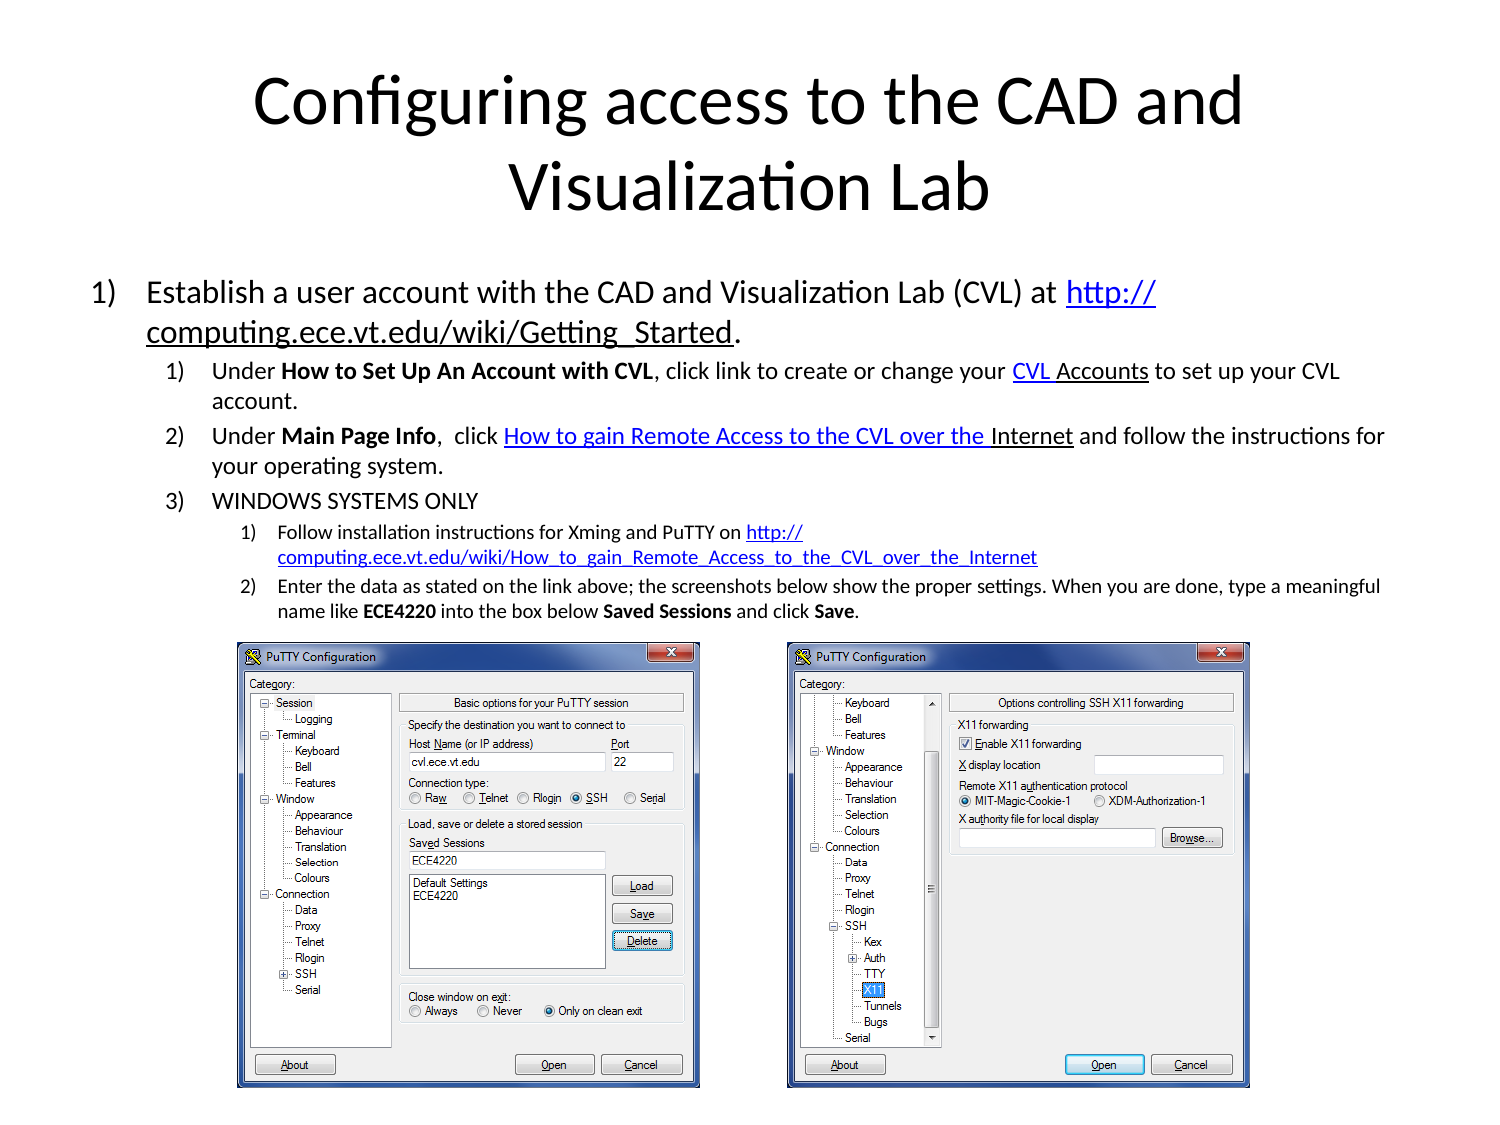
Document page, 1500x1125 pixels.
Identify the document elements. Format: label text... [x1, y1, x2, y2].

list Establish a user account with the CAD and Visualization Lab (CVL) at http://computing.ece.vt.edu/wiki/Getting_Started. Under How to Set Up An Account with CVL, click link to create or change your CVL Accounts to set up your CVL account. Under Main Page Info, click How to gain Remote Access to the CVL over the Internet and follow the instructions for your operating system. WINDOWS SYSTEMS ONLY Follow installation instructions for Xming and PuTTY on http://computing.ece.vt.edu/wiki/How_to_gain_Remote_Access_to_the_CVL_over_the_Internet Enter the data as stated on the link above; the screenshots below show the proper settings. When you are done, type a meaningful name like ECE4220 into the box below Saved Sessions and click Save. [75, 262, 1425, 1005]
title Configuring access to the CAD and Visualization Lab [75, 45, 1425, 233]
picture [237, 642, 701, 1088]
picture [787, 642, 1251, 1088]
